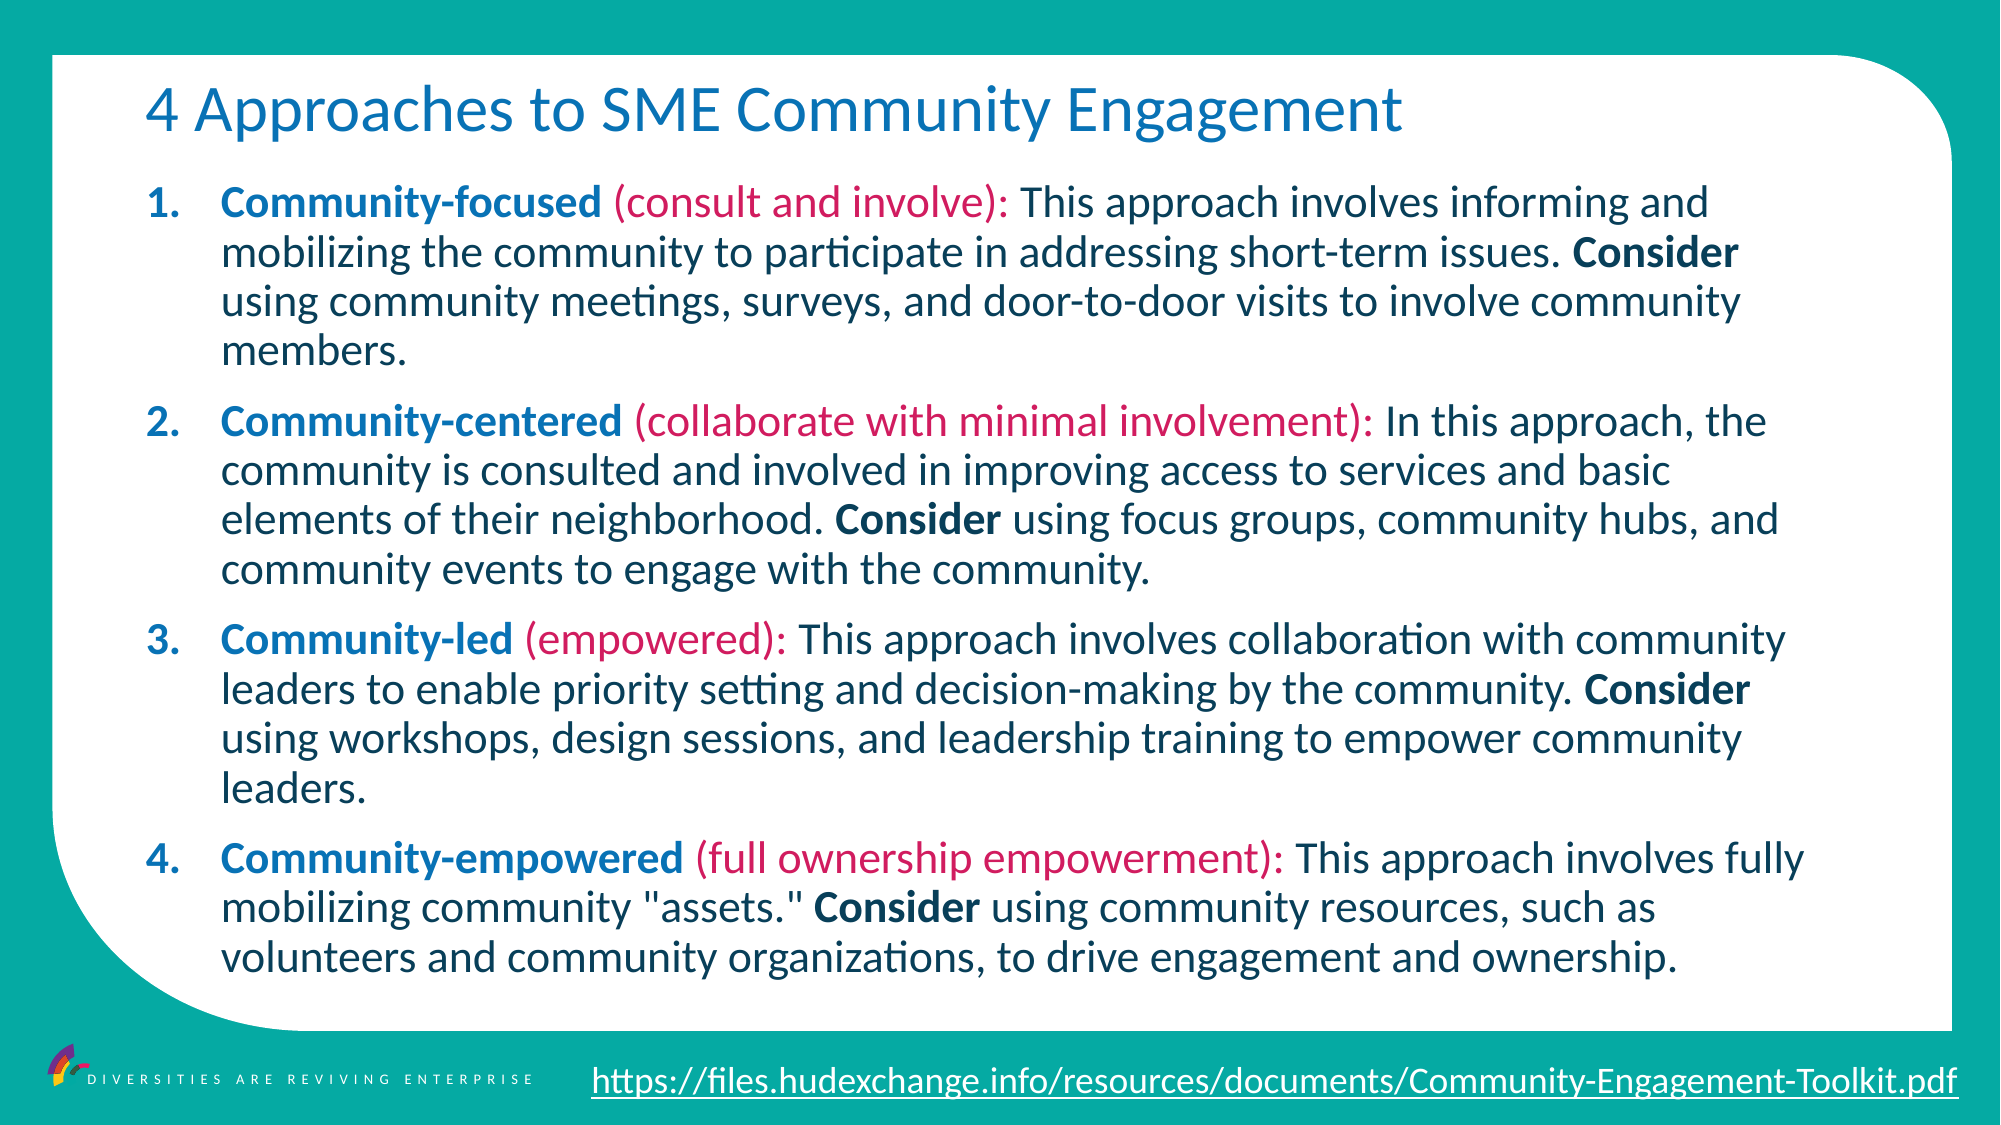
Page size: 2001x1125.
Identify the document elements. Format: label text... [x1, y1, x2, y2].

list 4 Approaches to SME Community Engagement [130, 66, 1869, 199]
list Community-focused (consult and involve): This approach involves informing and mobilizing the community to participate in addressing short-term issues. Consider using community meetings, surveys, and door-to-door visits to involve community members. Community-centered (collaborate with minimal involvement): In this approach, the community is consulted and involved in improving access to services and basic elements of their neighborhood. Consider using focus groups, community hubs, and community events to engage with the community. Community-led (empowered): This approach involves collaboration with community leaders to enable priority setting and decision-making by the community. Consider using workshops, design sessions, and leadership training to empower community leaders. Community-empowered (full ownership empowerment): This approach involves fully mobilizing community "assets." Consider using community resources, such as volunteers and community organizations, to drive engagement and ownership. [130, 199, 1855, 803]
text_box https://files.hudexchange.info/resources/documents/Community-Engagement-Toolkit.pdf [576, 1049, 2000, 1109]
